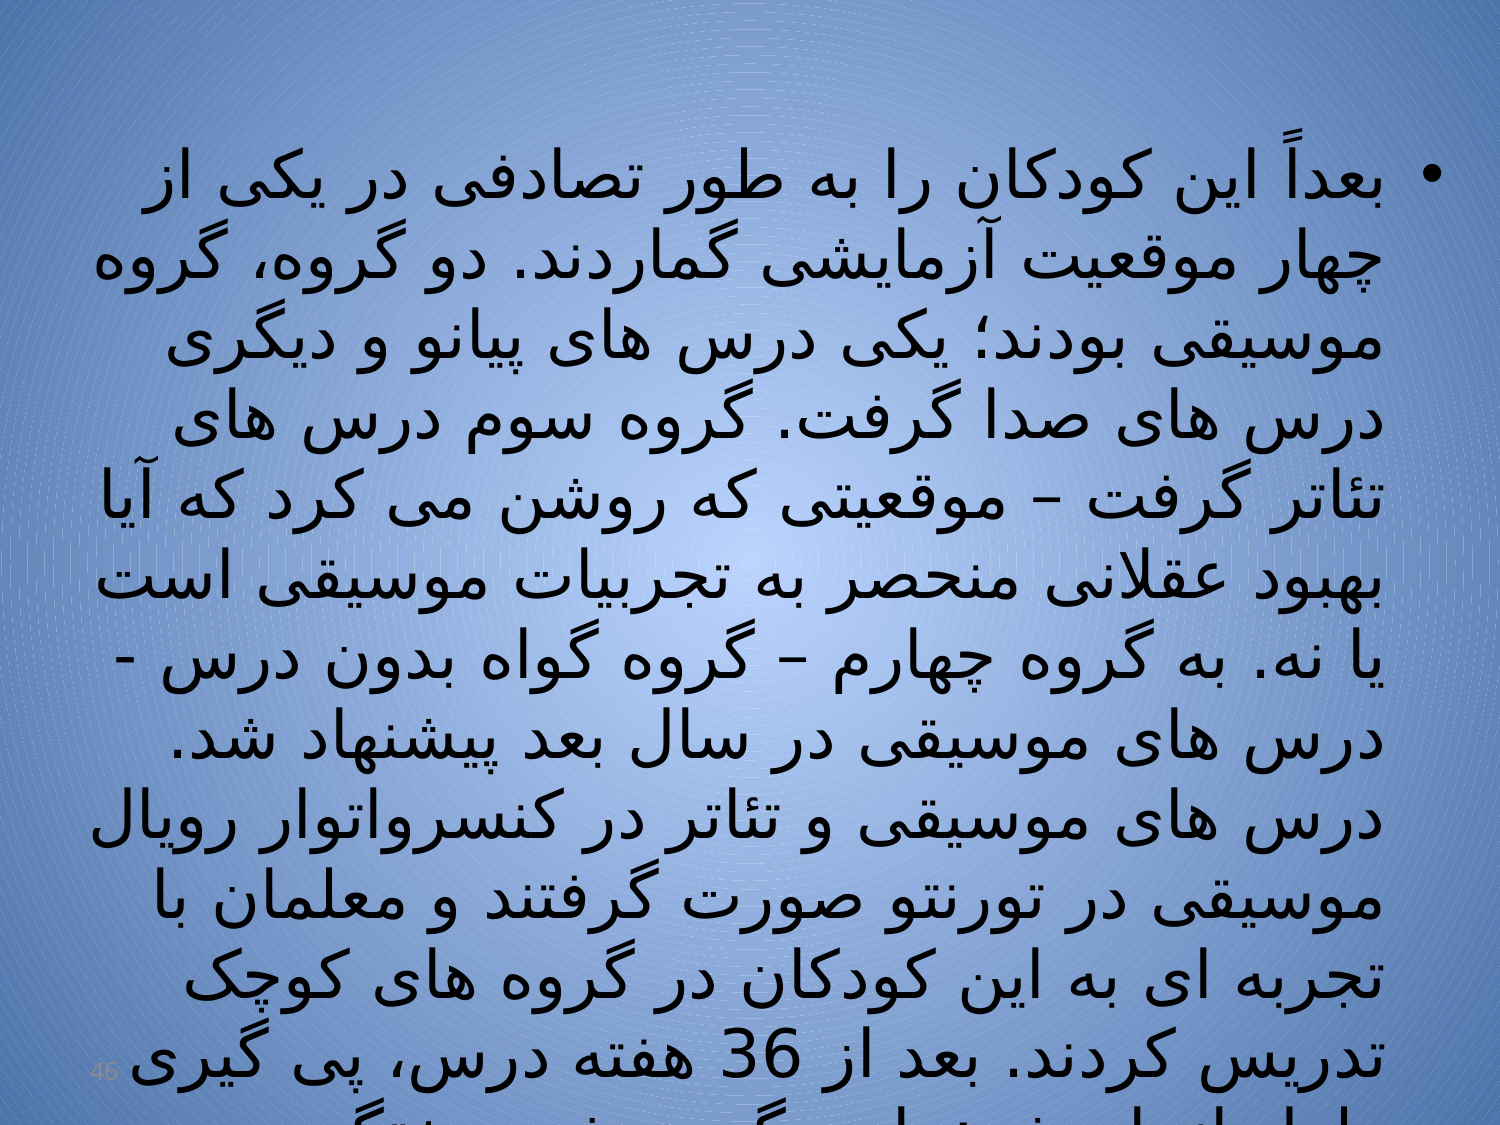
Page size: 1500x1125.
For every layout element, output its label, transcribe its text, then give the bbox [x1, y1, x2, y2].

slide_number 46 [75, 1042, 425, 1103]
list بعداً این کودکان را به طور تصادفی در یکی از چهار موقعیت آزمایشی گماردند. دو گروه، گروه موسیقی بودند؛ یکی درس های پیانو و دیگری درس های صدا گرفت. گروه سوم درس های تئاتر گرفت – موقعیتی که روشن می کرد که آیا بهبود عقلانی منحصر به تجربیات موسیقی است یا نه. به گروه چهارم – گروه گواه بدون درس - درس های موسیقی در سال بعد پیشنهاد شد. درس های موسیقی و تئاتر در کنسرواتوار رویال موسیقی در تورنتو صورت گرفتند و معلمان با تجربه ای به این کودکان در گروه های کوچک تدریس کردند. بعد از 36 هفته درس، پی گیری طول انجام شد: بار دیگر هوش و پختگی اجتماعی کودکان ارزیابی شدند. [29, 30, 1459, 1094]
